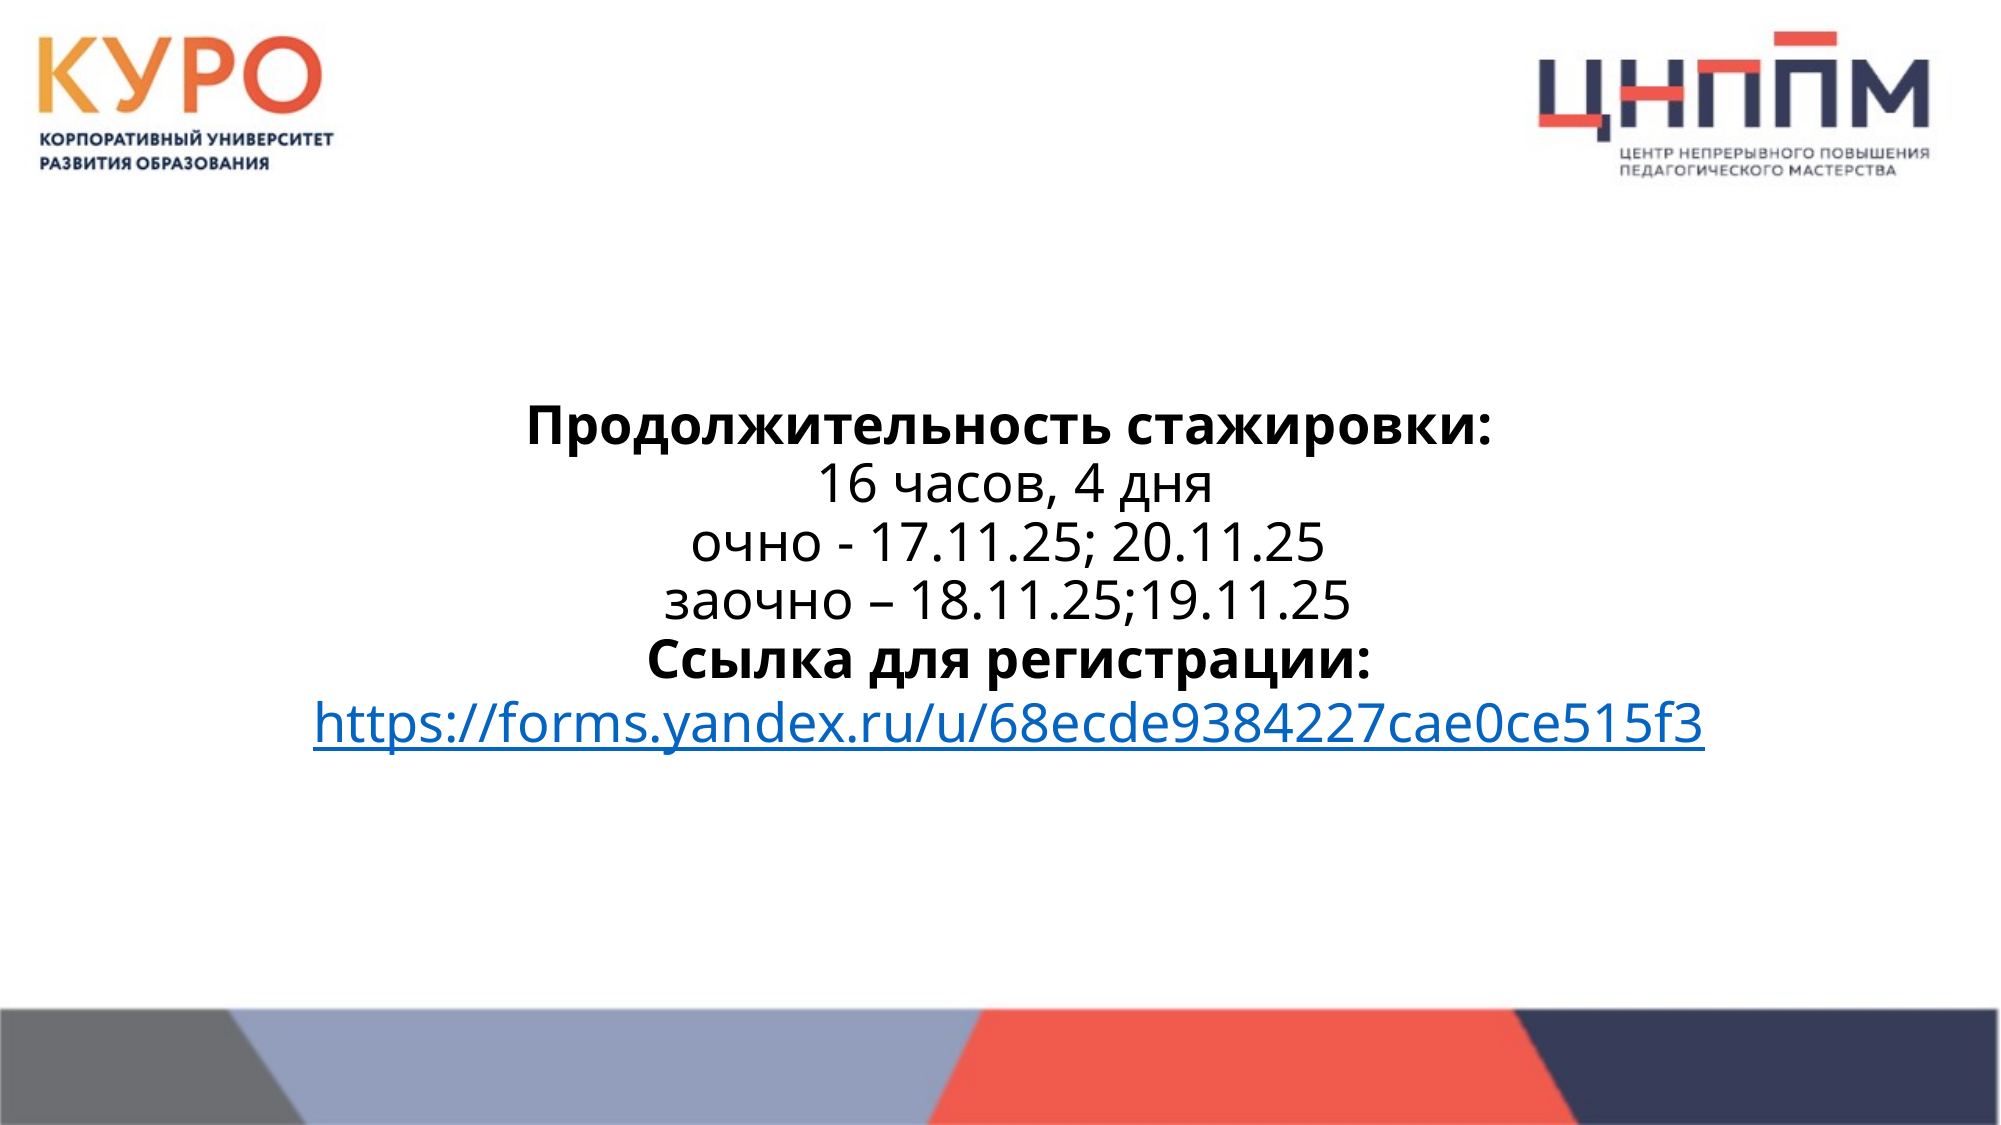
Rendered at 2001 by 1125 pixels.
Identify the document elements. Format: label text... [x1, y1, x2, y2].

title Продолжительность стажировки: 16 часов, 4 дня очно - 17.11.25; 20.11.25 заочно – 18.11.25;19.11.25 Ссылка для регистрации: https://forms.yandex.ru/u/68ecde9384227cae0ce515f3 [153, 387, 1879, 949]
picture [0, 0, 2001, 1125]
